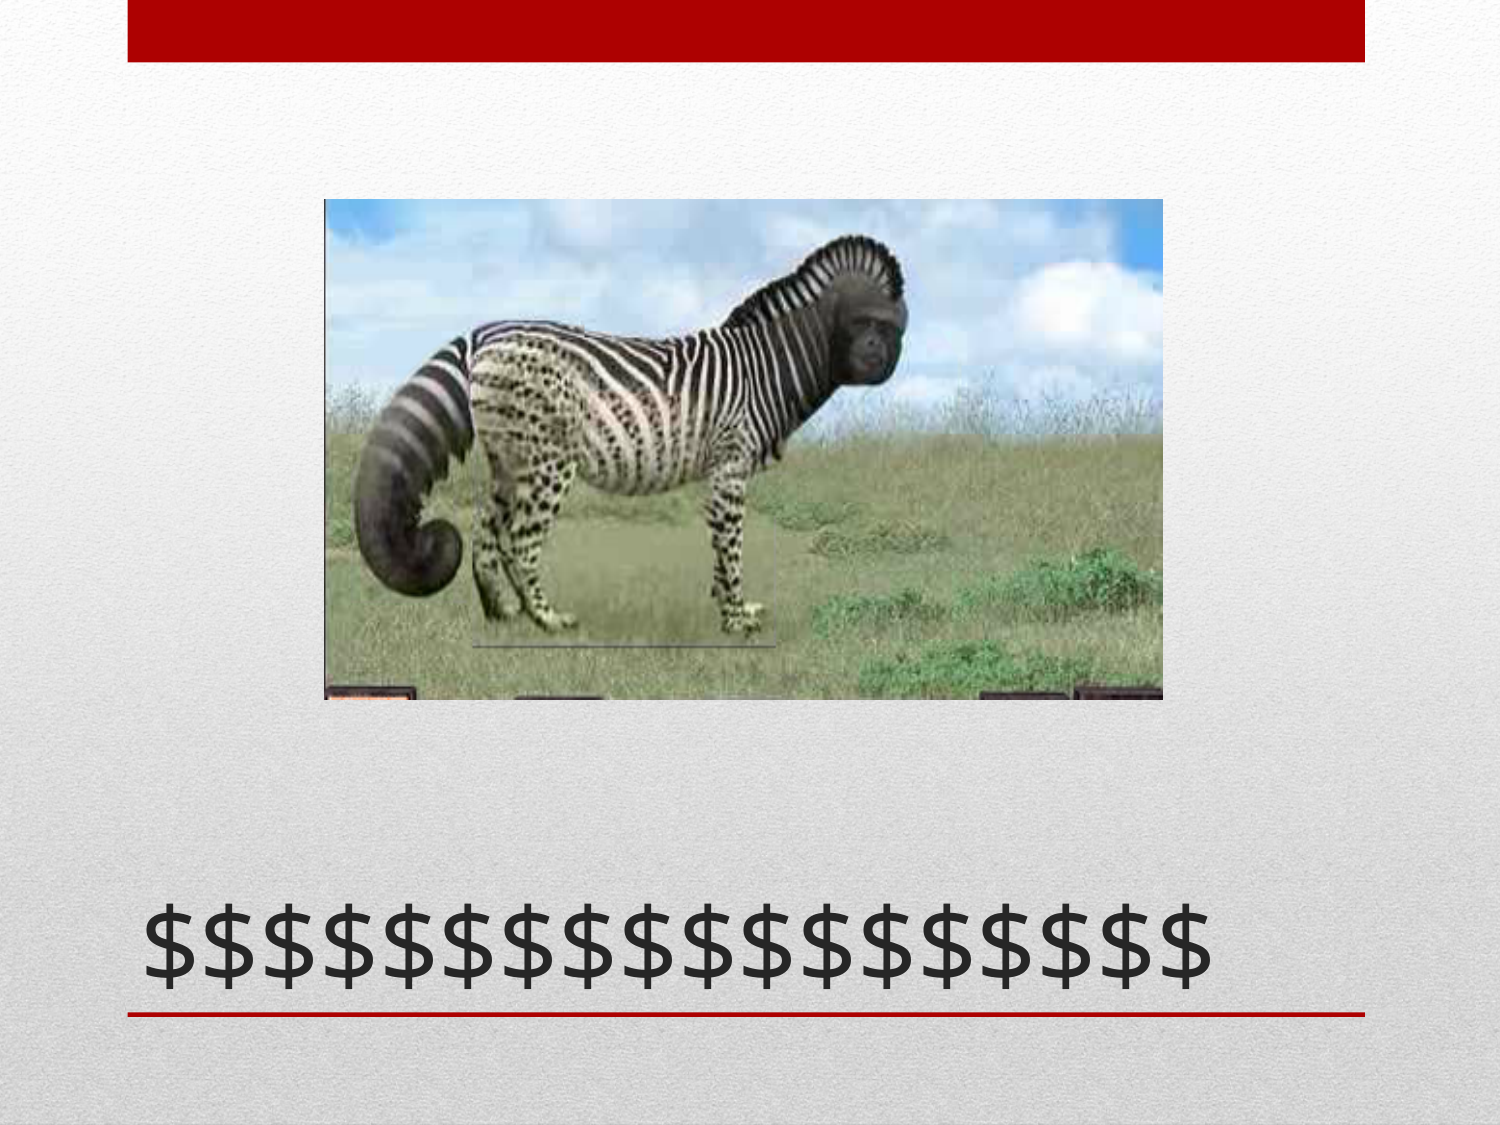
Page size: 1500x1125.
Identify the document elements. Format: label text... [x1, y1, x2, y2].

title $$$$$$$$$$$$$$$$$$ [125, 750, 1238, 1013]
picture [324, 199, 1164, 701]
